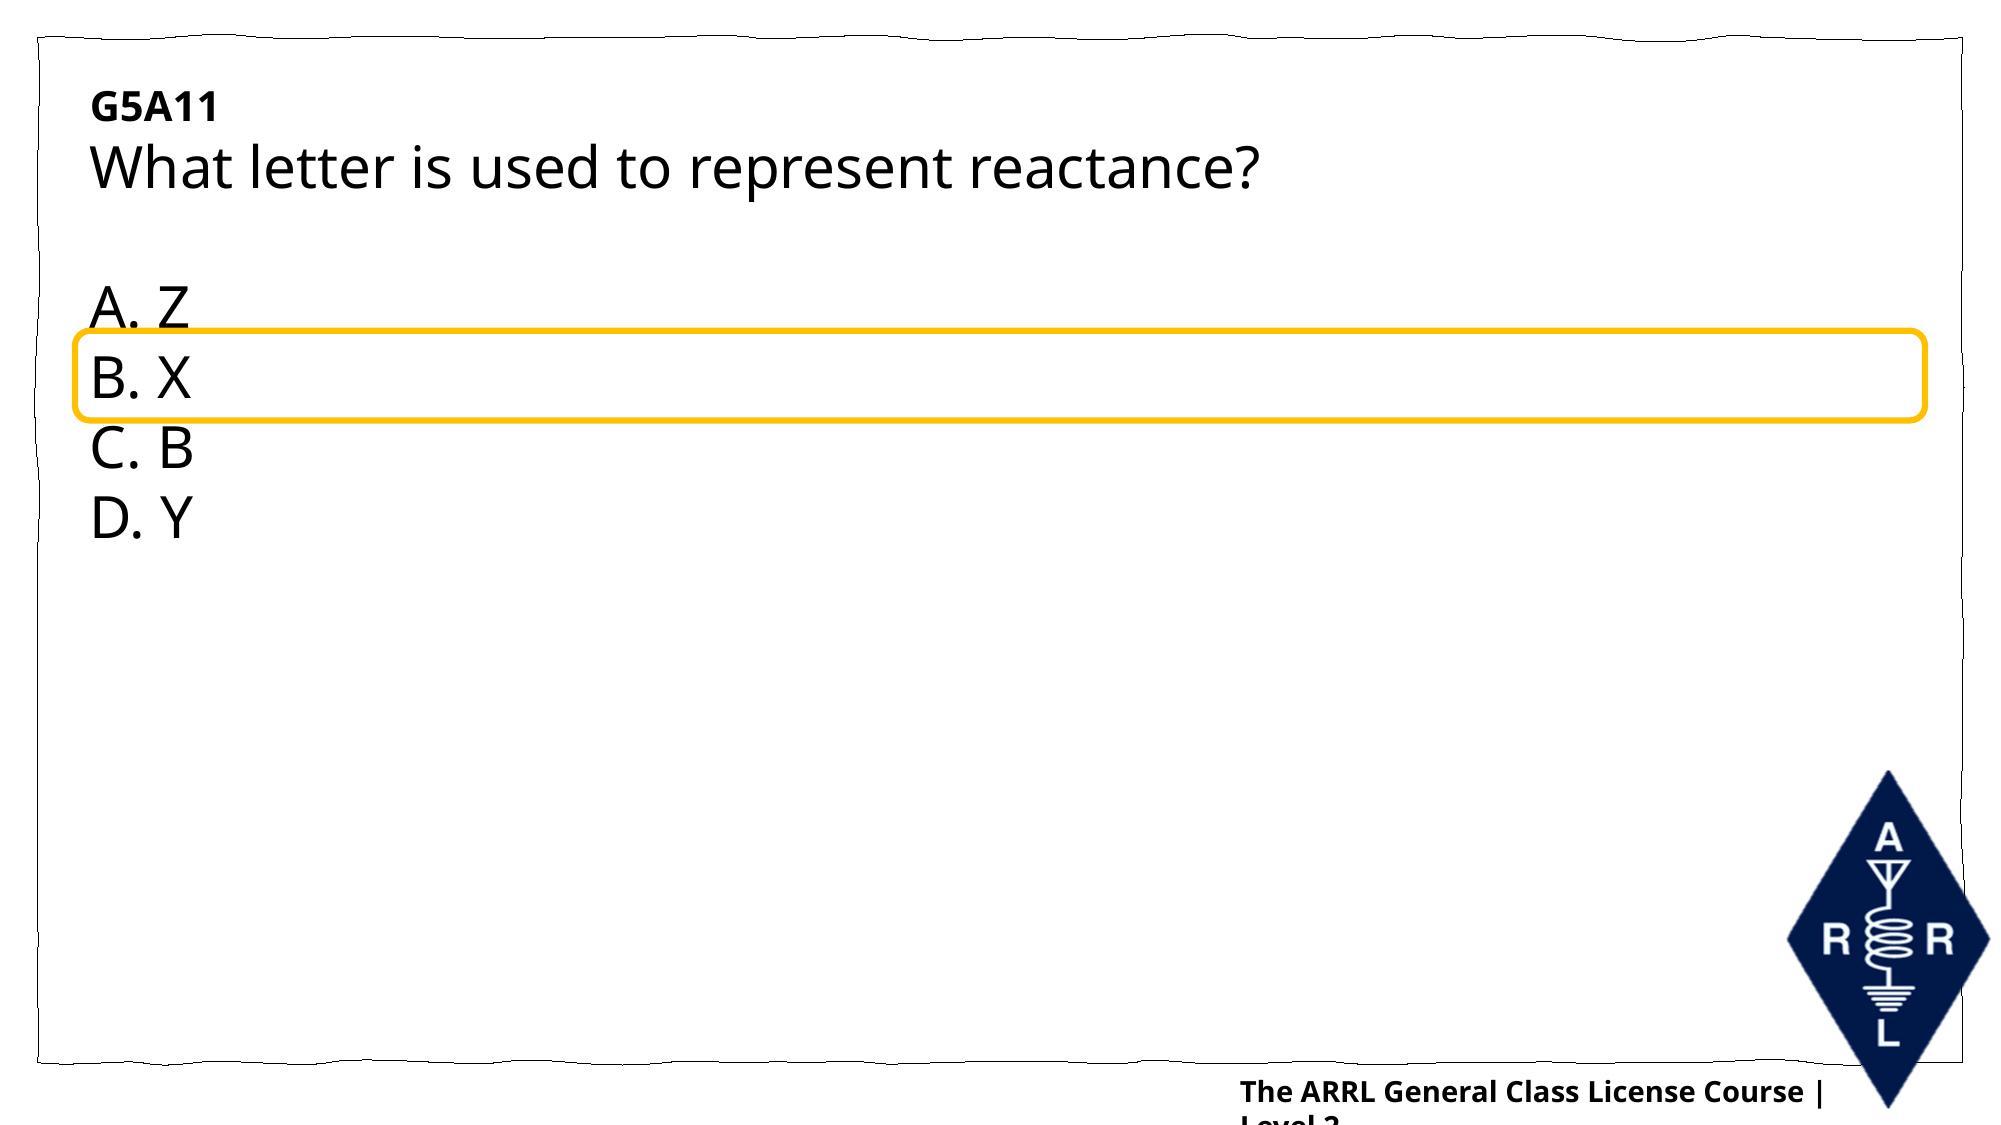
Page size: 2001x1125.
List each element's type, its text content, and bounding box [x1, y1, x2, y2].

text_box G5A11 What letter is used to represent reactance? A. Z B. X C. B D. Y [75, 414, 1850, 558]
text_box G5A11 What letter is used to represent reactance? A. Z B. X C. B D. Y [75, 72, 1850, 337]
picture [1773, 752, 1999, 1125]
text_box [73, 329, 1927, 422]
